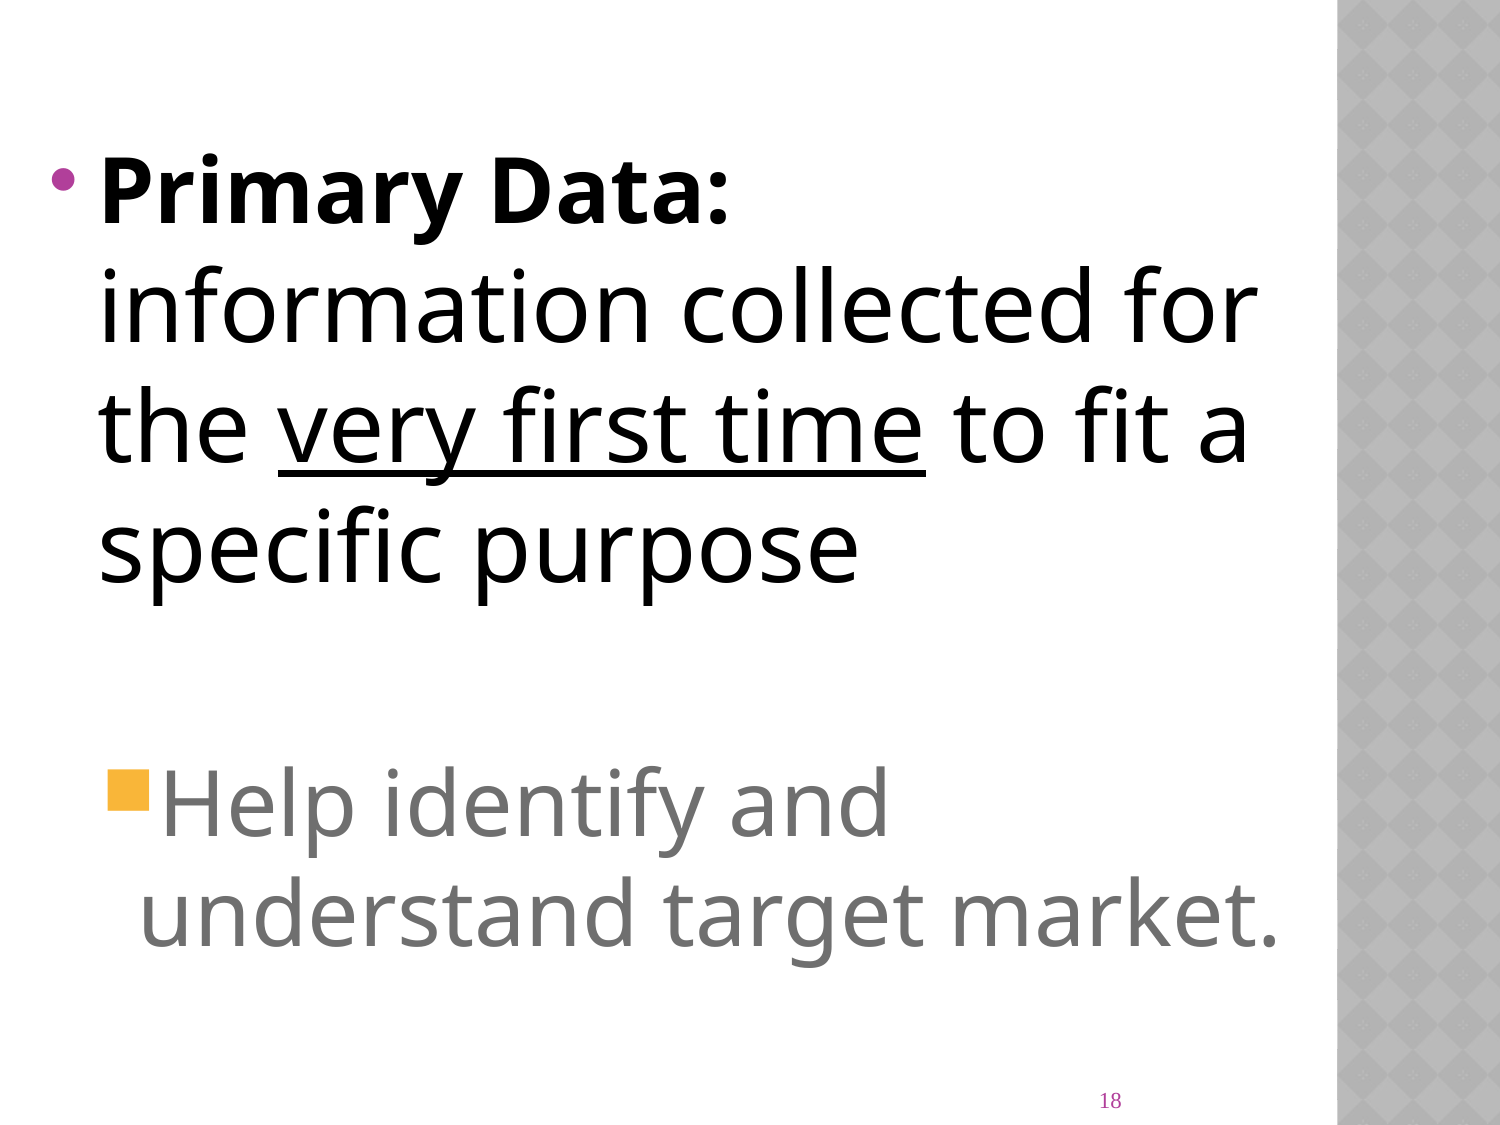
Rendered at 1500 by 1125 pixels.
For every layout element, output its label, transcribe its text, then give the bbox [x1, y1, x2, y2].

slide_number 18 [1025, 1075, 1122, 1113]
list Primary Data: information collected for the very first time to fit a specific purpose Help identify and understand target market. [37, 125, 1313, 1063]
